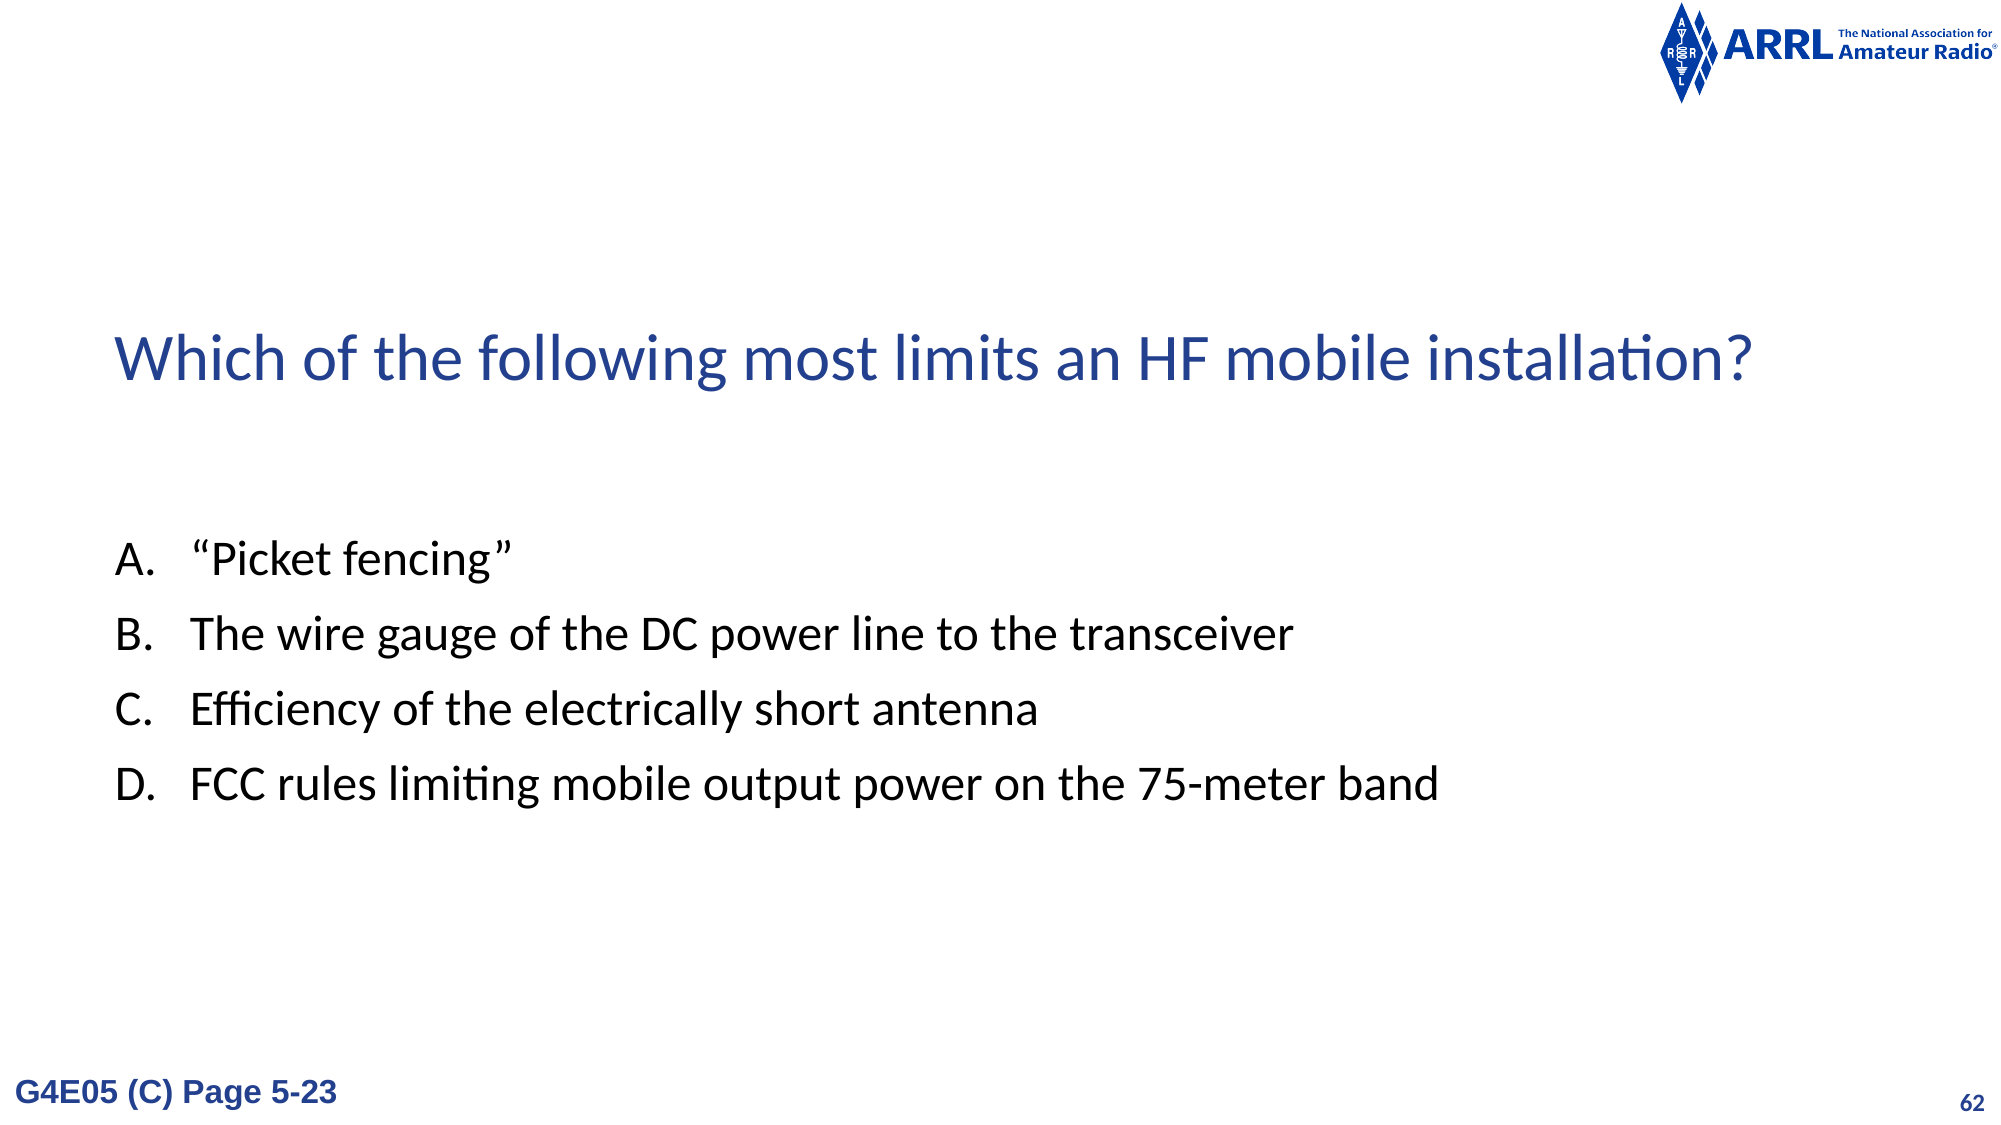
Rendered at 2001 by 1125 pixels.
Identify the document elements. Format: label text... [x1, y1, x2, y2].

picture [1658, 0, 1999, 106]
text_box 62 [1899, 1079, 2000, 1125]
title Which of the following most limits an HF mobile installation? [99, 249, 1900, 468]
list “Picket fencing” The wire gauge of the DC power line to the transceiver Efficiency of the electrically short antenna FCC rules limiting mobile output power on the 75-meter band [99, 525, 1900, 1005]
text_box G4E05 (C) Page 5-23 [0, 1062, 1313, 1118]
